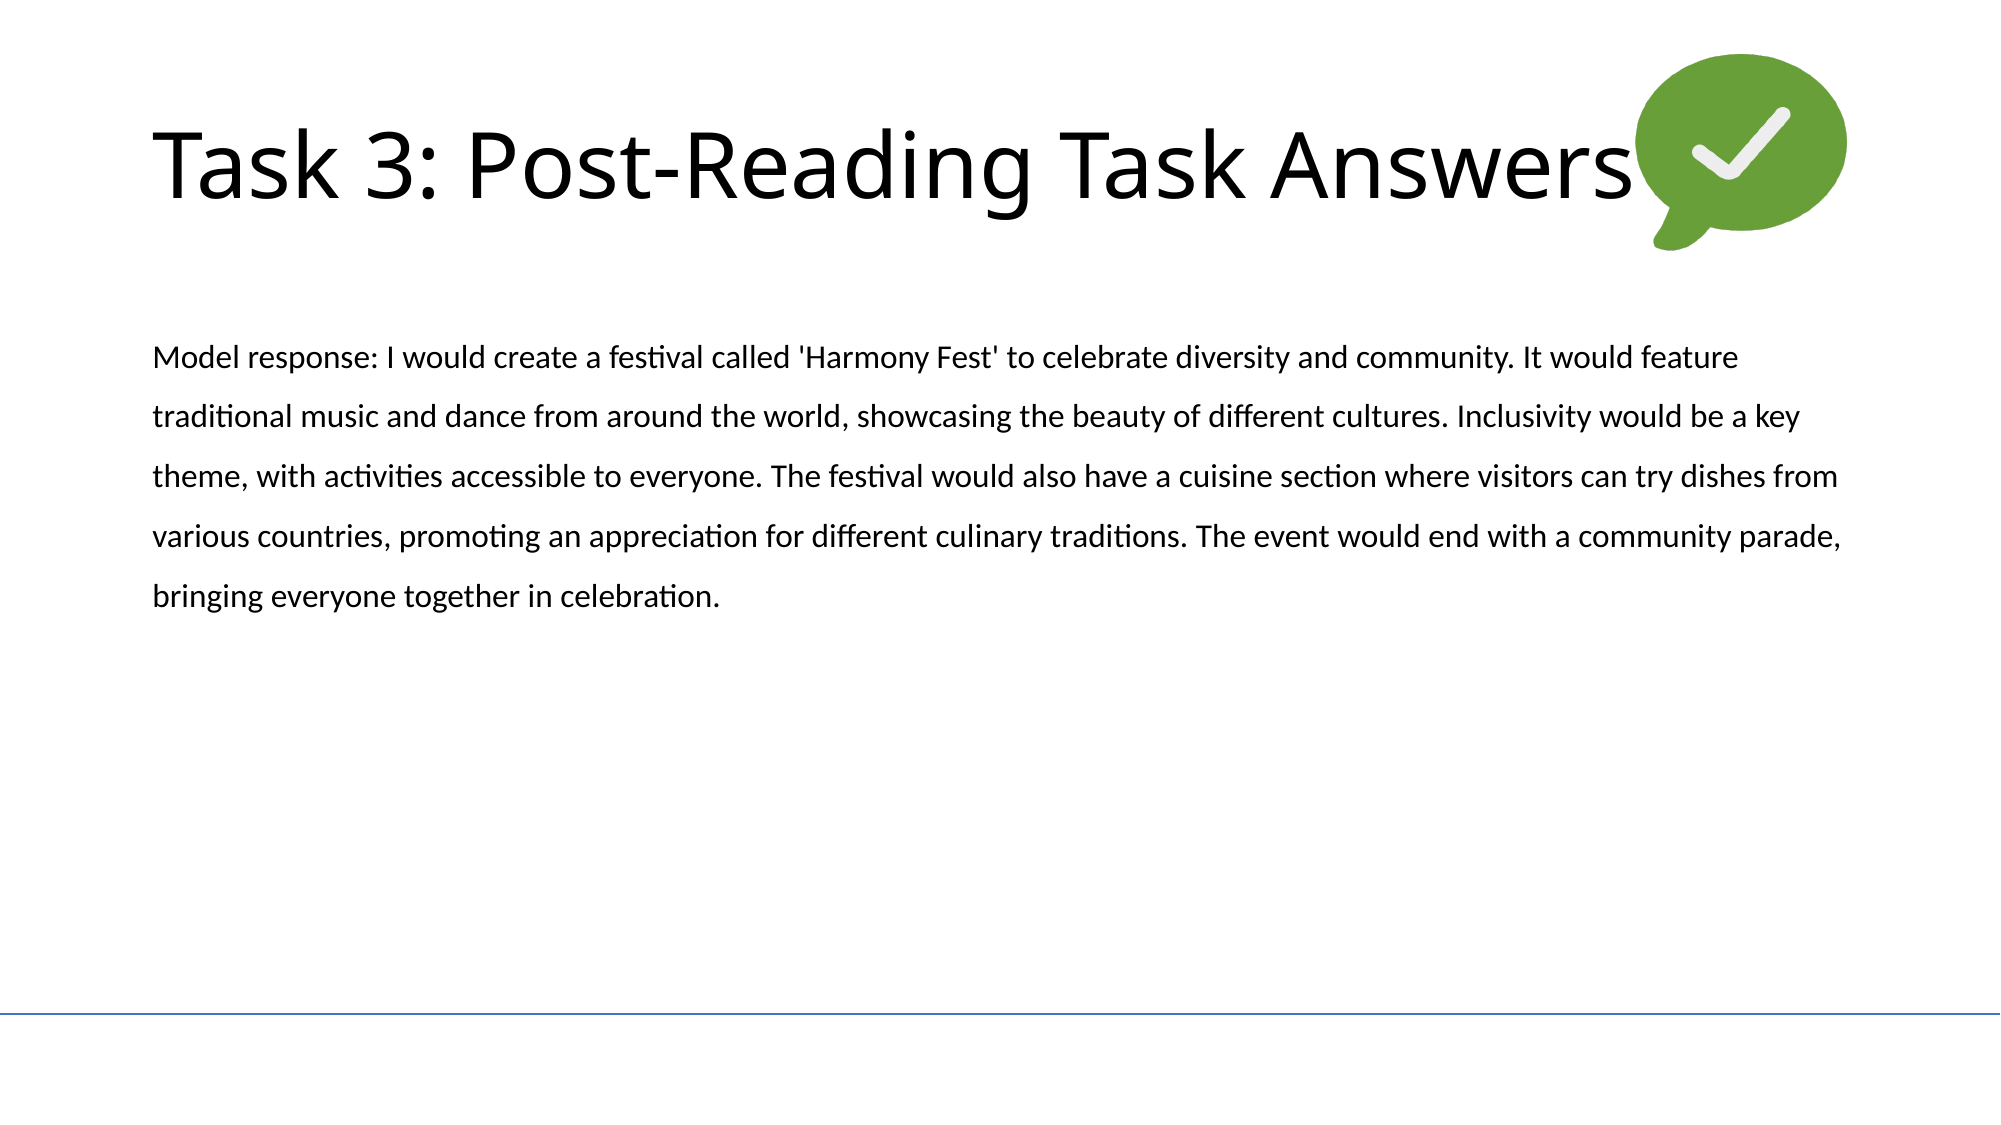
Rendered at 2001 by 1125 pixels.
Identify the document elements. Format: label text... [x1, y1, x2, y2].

title Task 3: Post-Reading Task Answers [137, 59, 1863, 278]
list Model response: I would create a festival called 'Harmony Fest' to celebrate diversity and community. It would feature traditional music and dance from around the world, showcasing the beauty of different cultures. Inclusivity would be a key theme, with activities accessible to everyone. The festival would also have a cuisine section where visitors can try dishes from various countries, promoting an appreciation for different culinary traditions. The event would end with a community parade, bringing everyone together in celebration. [137, 307, 1863, 989]
picture [1620, 31, 1862, 273]
